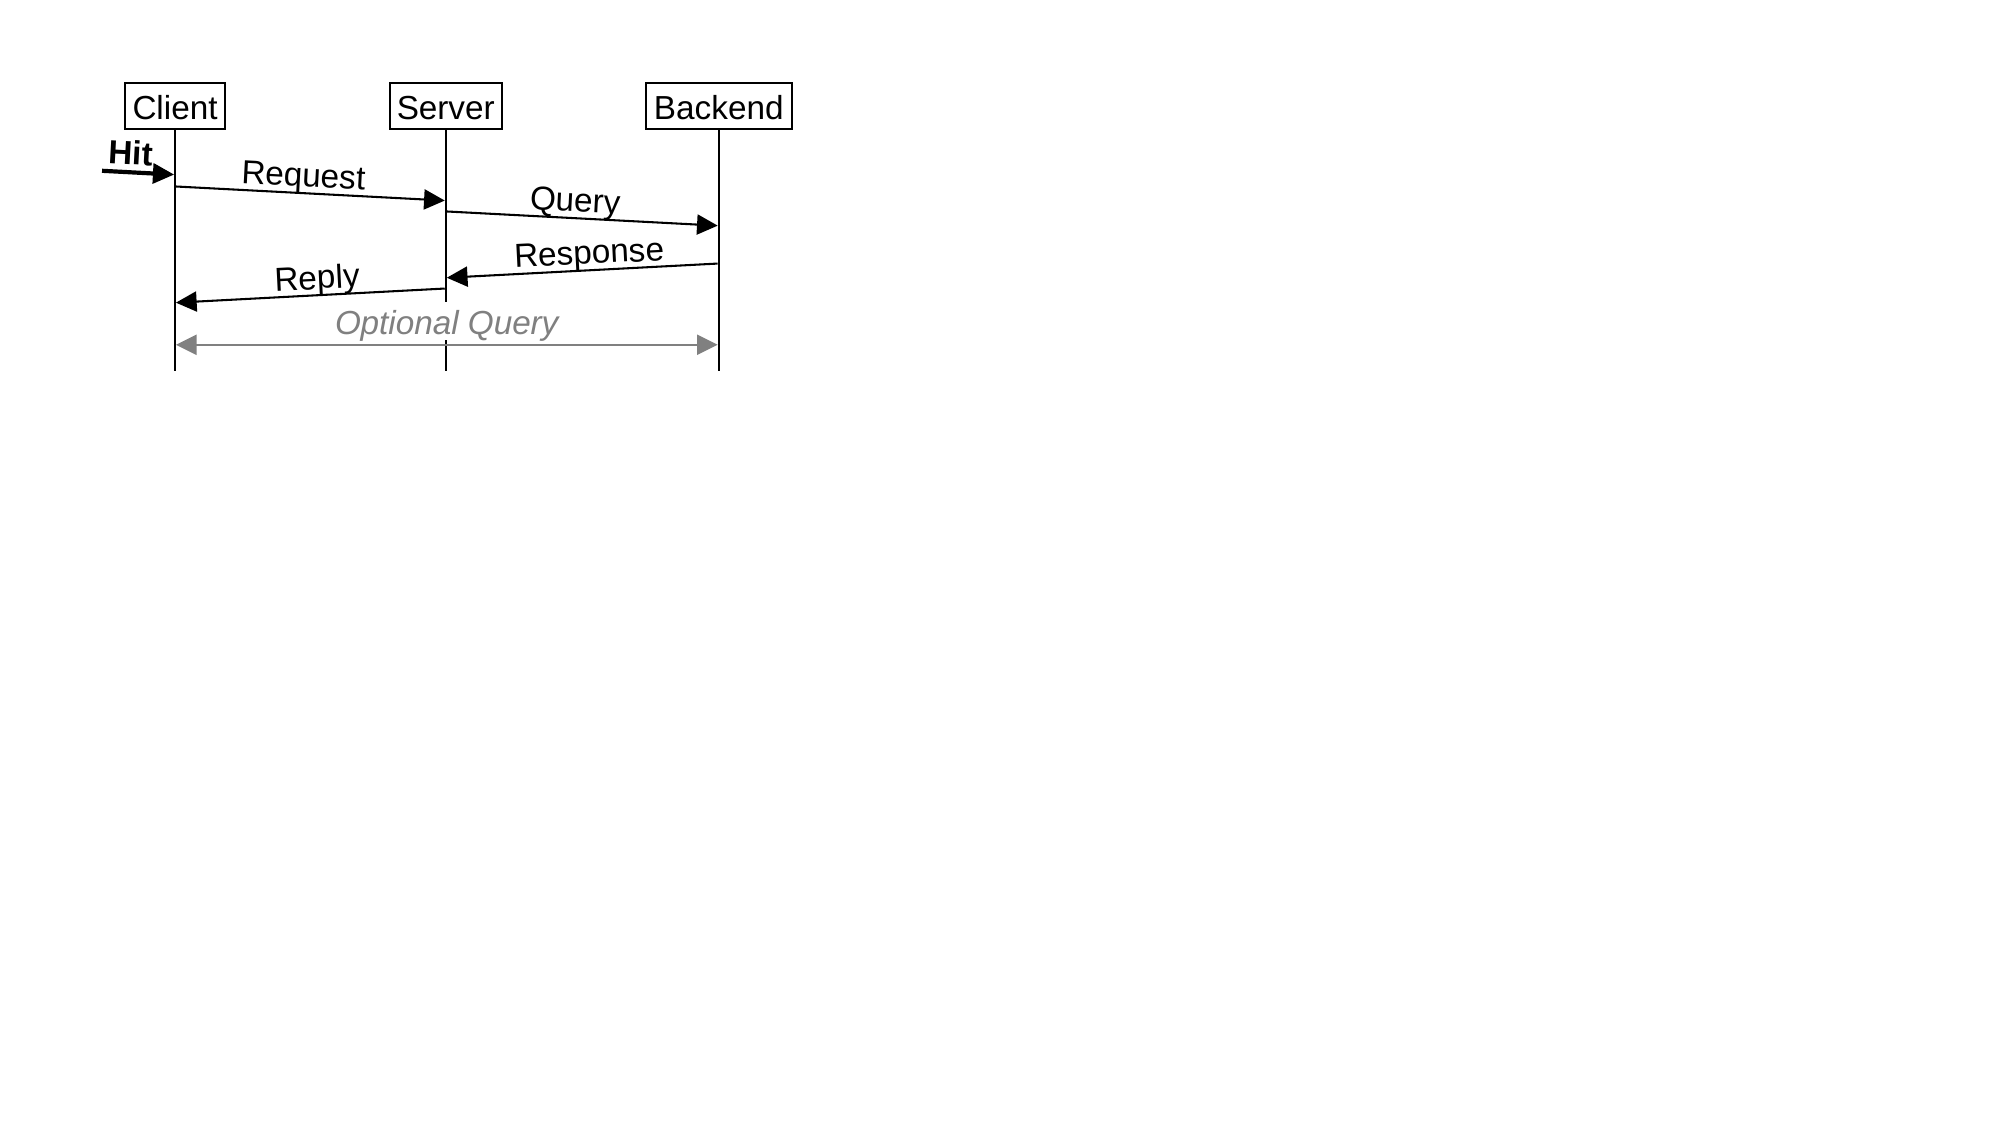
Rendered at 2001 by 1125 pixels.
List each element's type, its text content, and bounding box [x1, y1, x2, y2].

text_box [176, 288, 445, 303]
text_box Optional Query [332, 299, 561, 343]
text_box Backend [645, 83, 792, 130]
text_box Reply [270, 253, 363, 288]
text_box Server [389, 83, 503, 130]
text_box [74, 74, 834, 371]
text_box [446, 211, 718, 226]
text_box Response [510, 227, 668, 263]
text_box Request [238, 150, 370, 186]
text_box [446, 263, 718, 278]
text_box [176, 186, 445, 201]
text_box Query [526, 176, 625, 211]
text_box Client [124, 83, 225, 130]
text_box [102, 170, 174, 175]
text_box Hit [105, 130, 157, 170]
